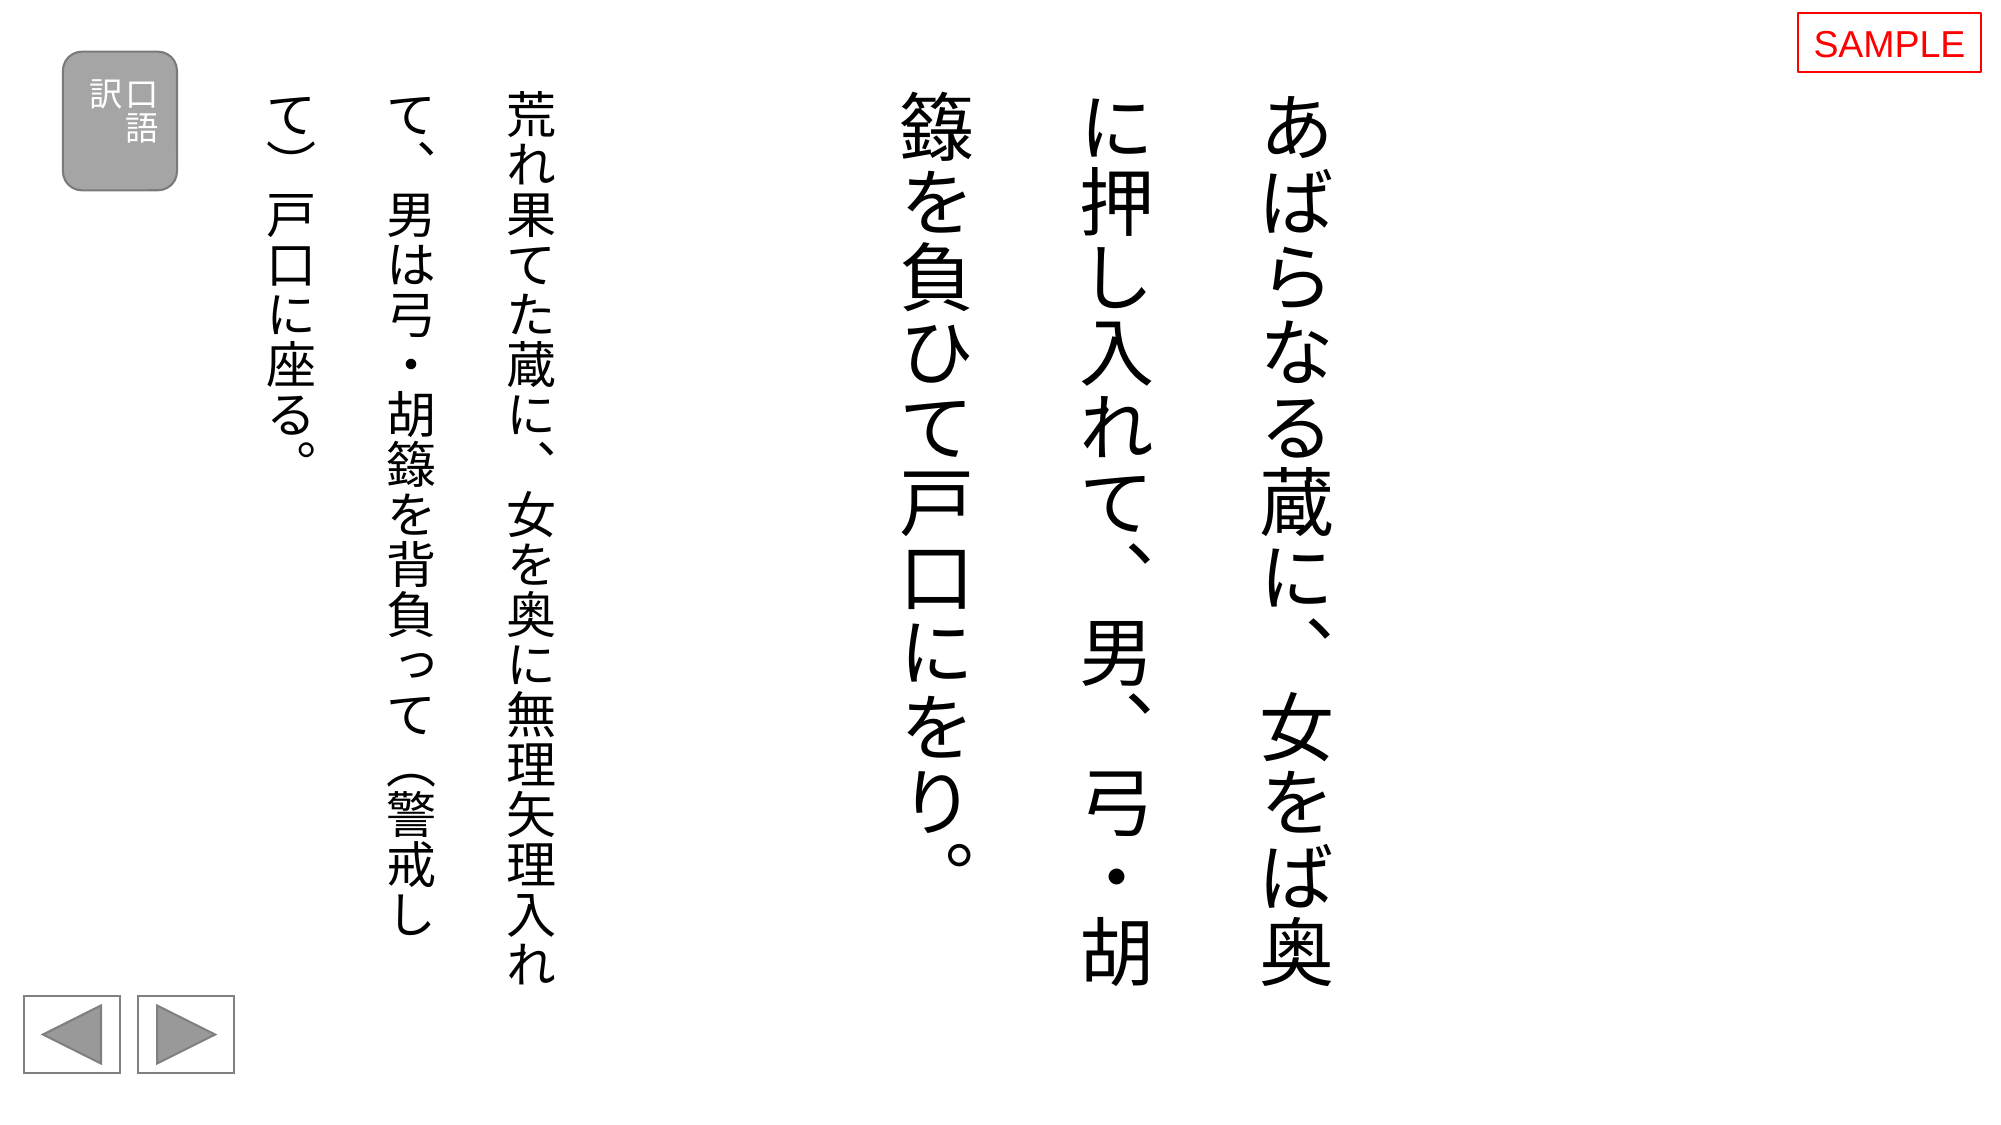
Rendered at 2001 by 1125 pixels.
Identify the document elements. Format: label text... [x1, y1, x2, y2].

list 荒れ果てた蔵に、女を奥に無理矢理入れて、男は弓・胡籙を背負って（警戒して）戸口に座る。 [252, 75, 881, 1043]
text_box SAMPLE [1797, 12, 1982, 73]
list 口語訳 [76, 62, 155, 183]
list あばらなる蔵に、女をば奥に押し入れて、男、弓・胡籙を負ひて戸口にをり。 [881, 75, 1919, 1043]
